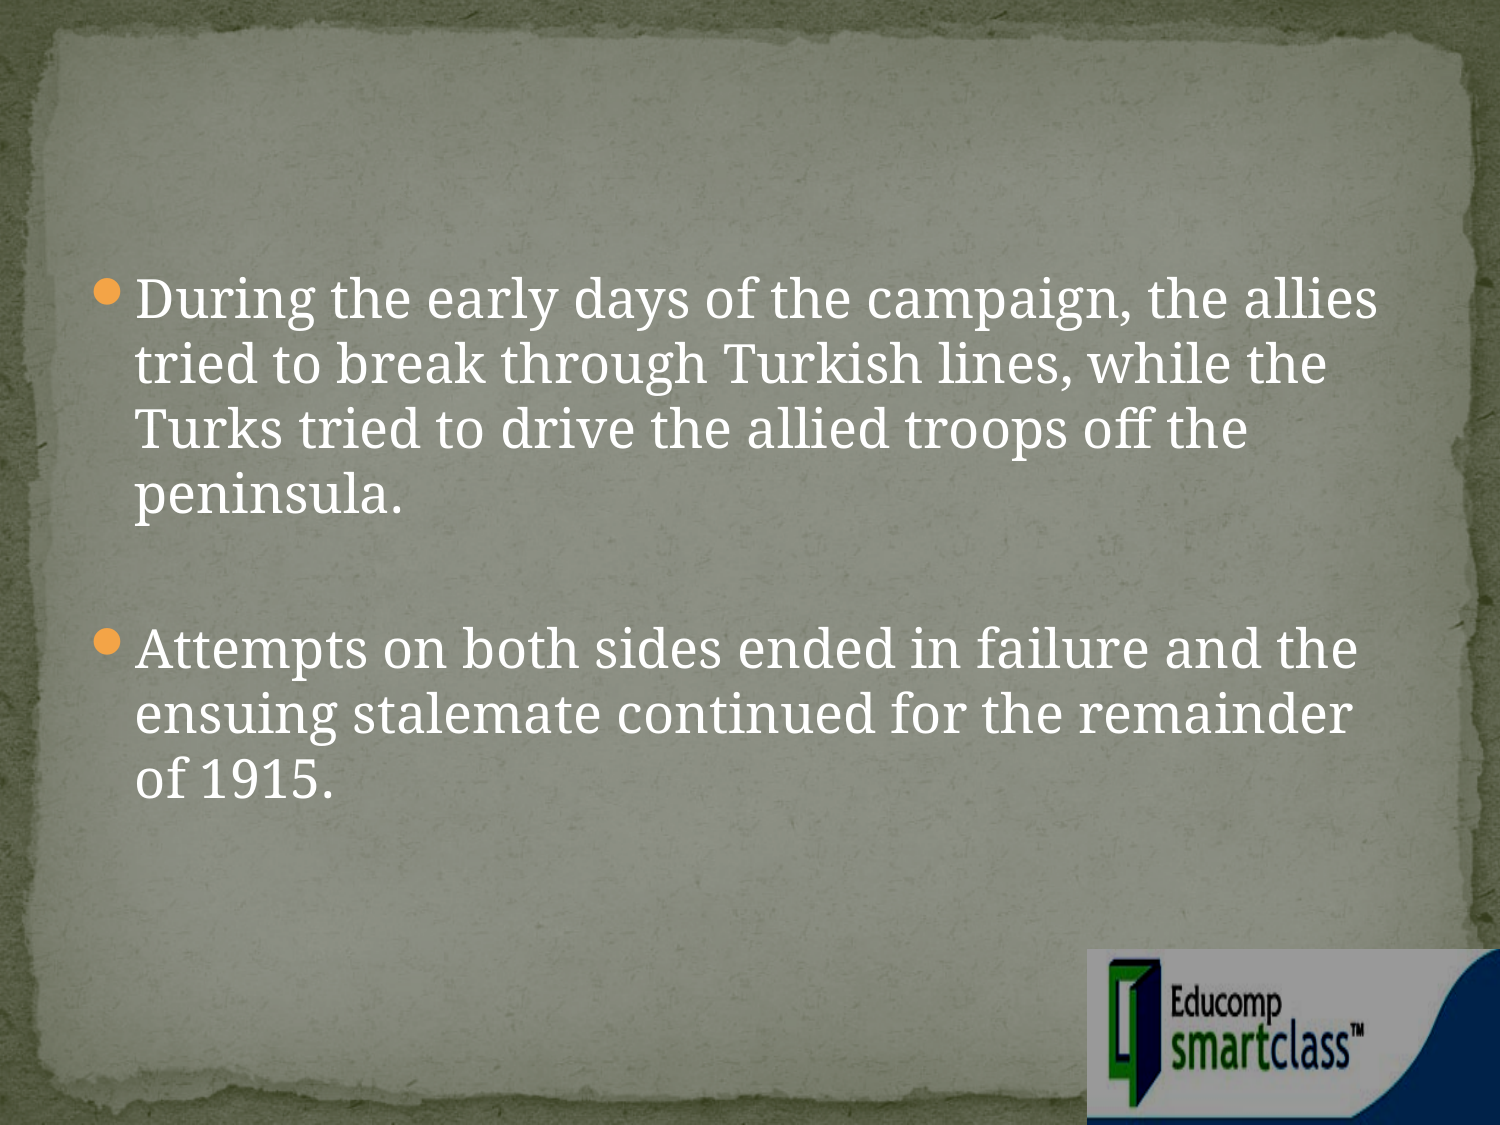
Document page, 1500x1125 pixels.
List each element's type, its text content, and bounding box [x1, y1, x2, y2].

list During the early days of the campaign, the allies tried to break through Turkish lines, while the Turks tried to drive the allied troops off the peninsula. Attempts on both sides ended in failure and the ensuing stalemate continued for the remainder of 1915. [75, 24, 1425, 1005]
picture [1087, 949, 1500, 1125]
